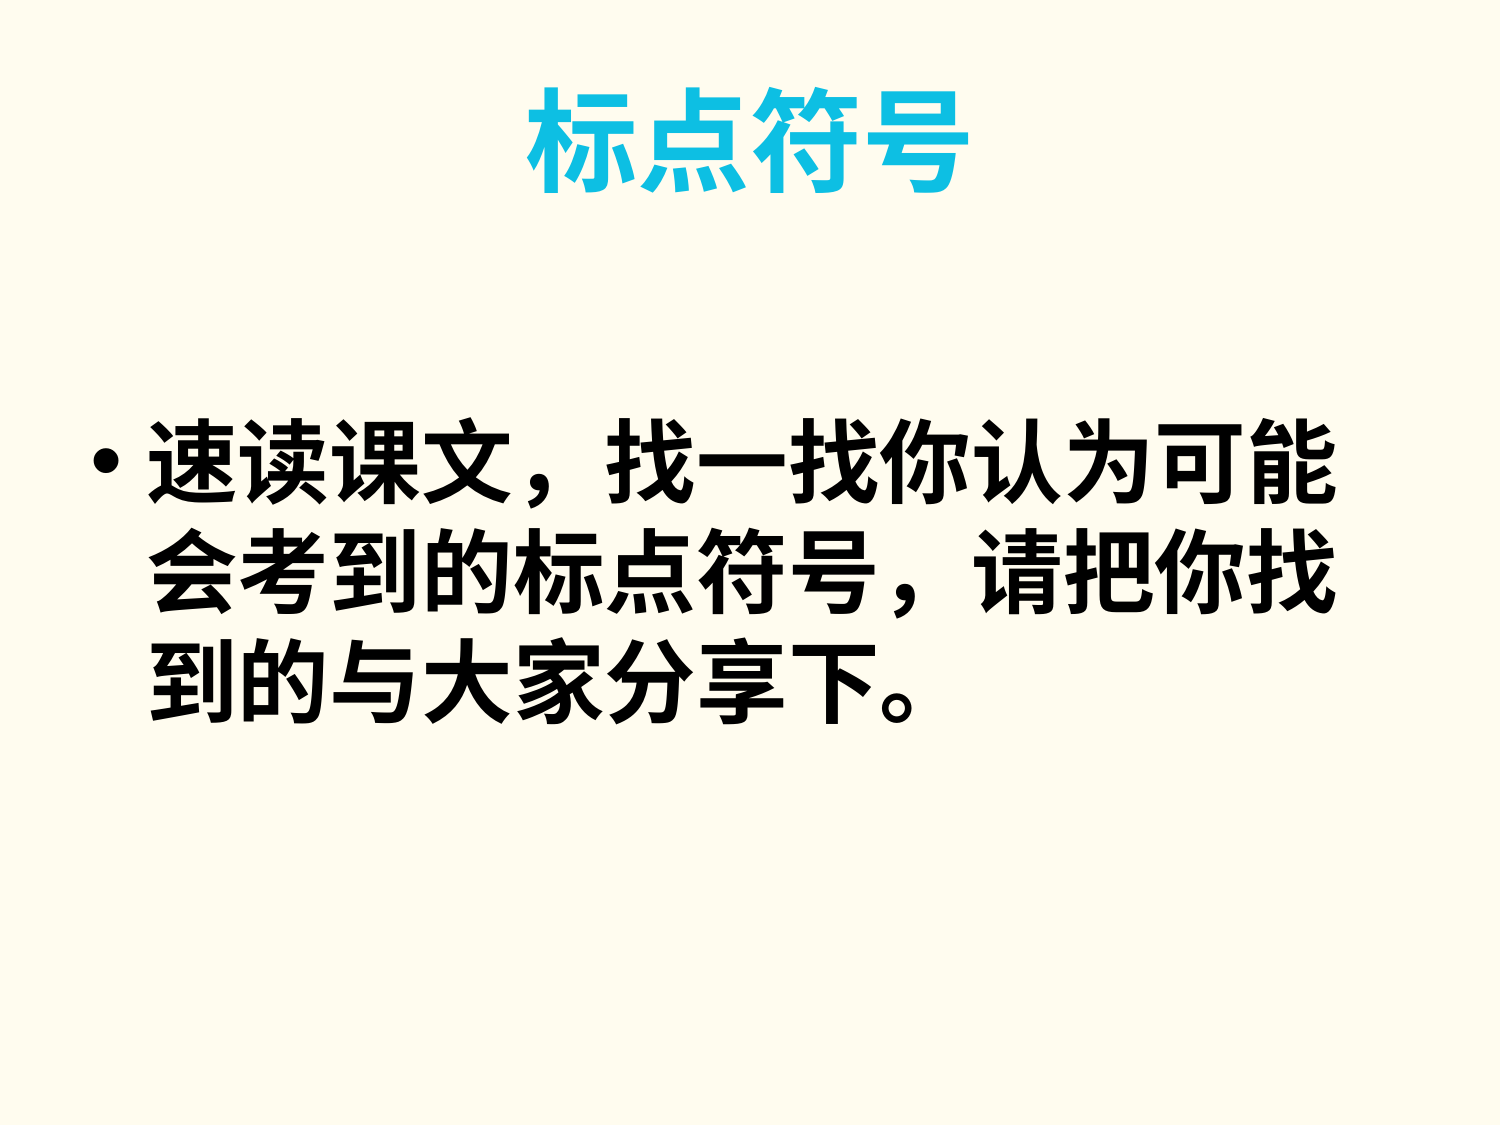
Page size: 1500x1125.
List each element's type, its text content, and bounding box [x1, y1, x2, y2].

list 速读课文，找一找你认为可能会考到的标点符号，请把你找到的与大家分享下。 [75, 397, 1425, 1005]
title 标点符号 [75, 45, 1425, 233]
